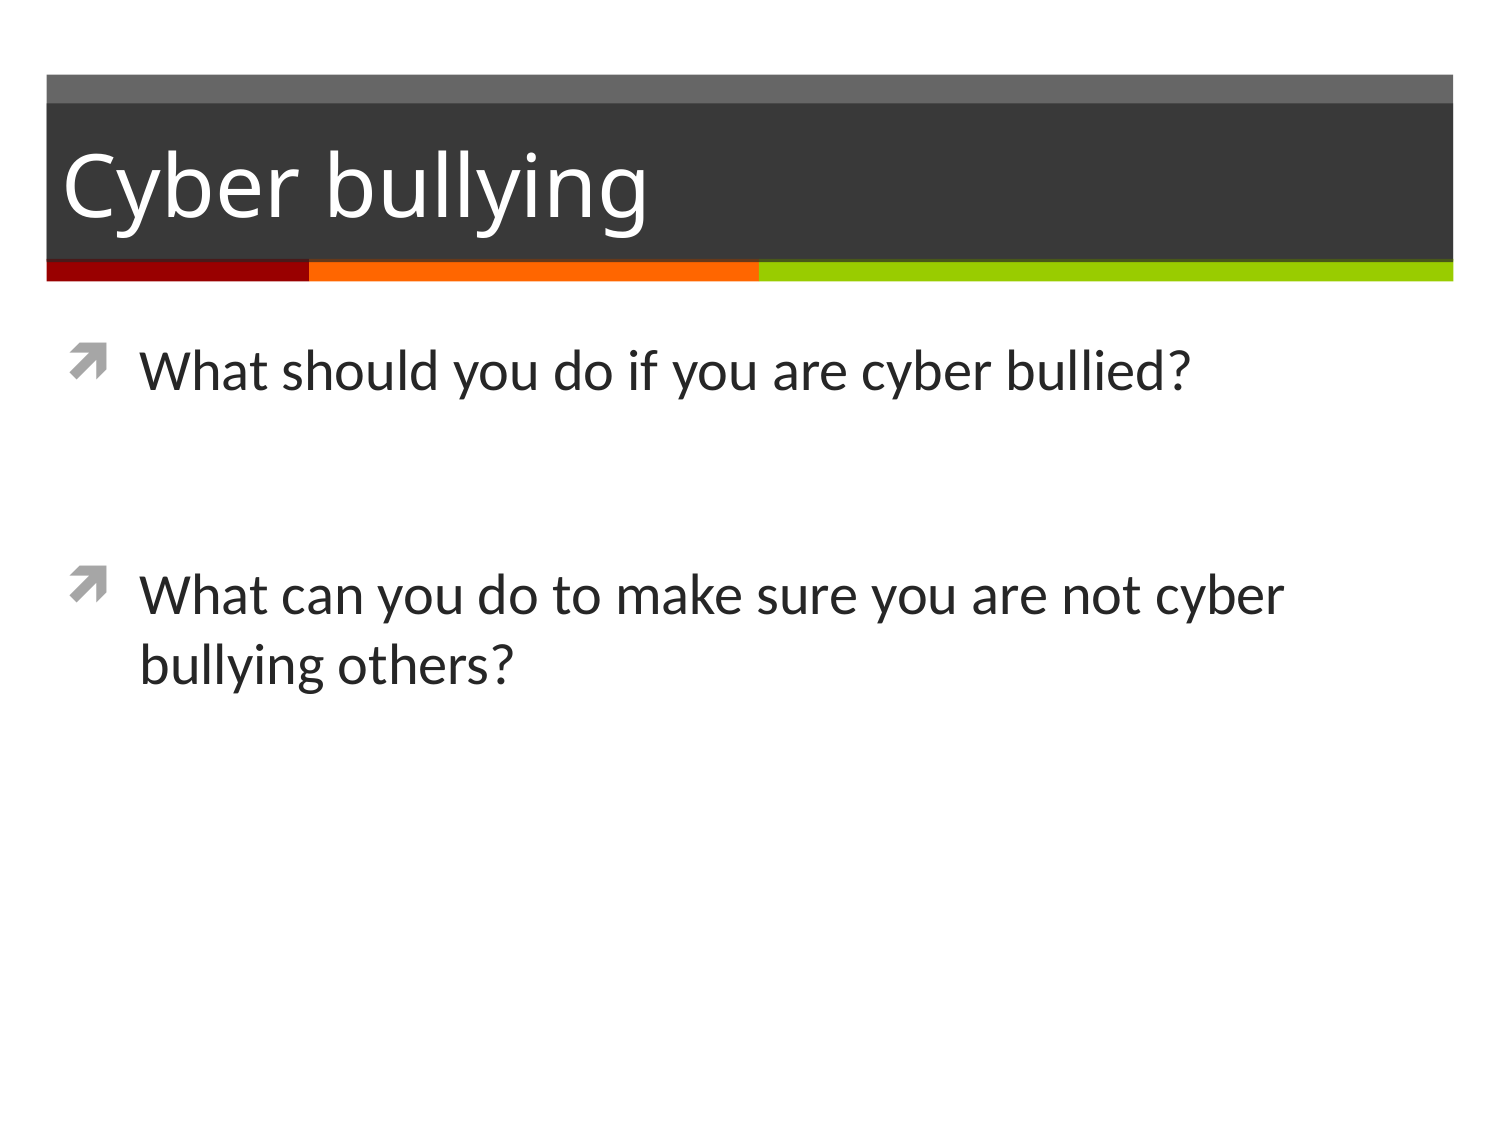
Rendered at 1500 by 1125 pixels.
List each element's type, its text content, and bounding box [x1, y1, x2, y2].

list What should you do if you are cyber bullied? What can you do to make sure you are not cyber bullying others? [50, 324, 1450, 980]
title Cyber bullying [46, 103, 1454, 263]
